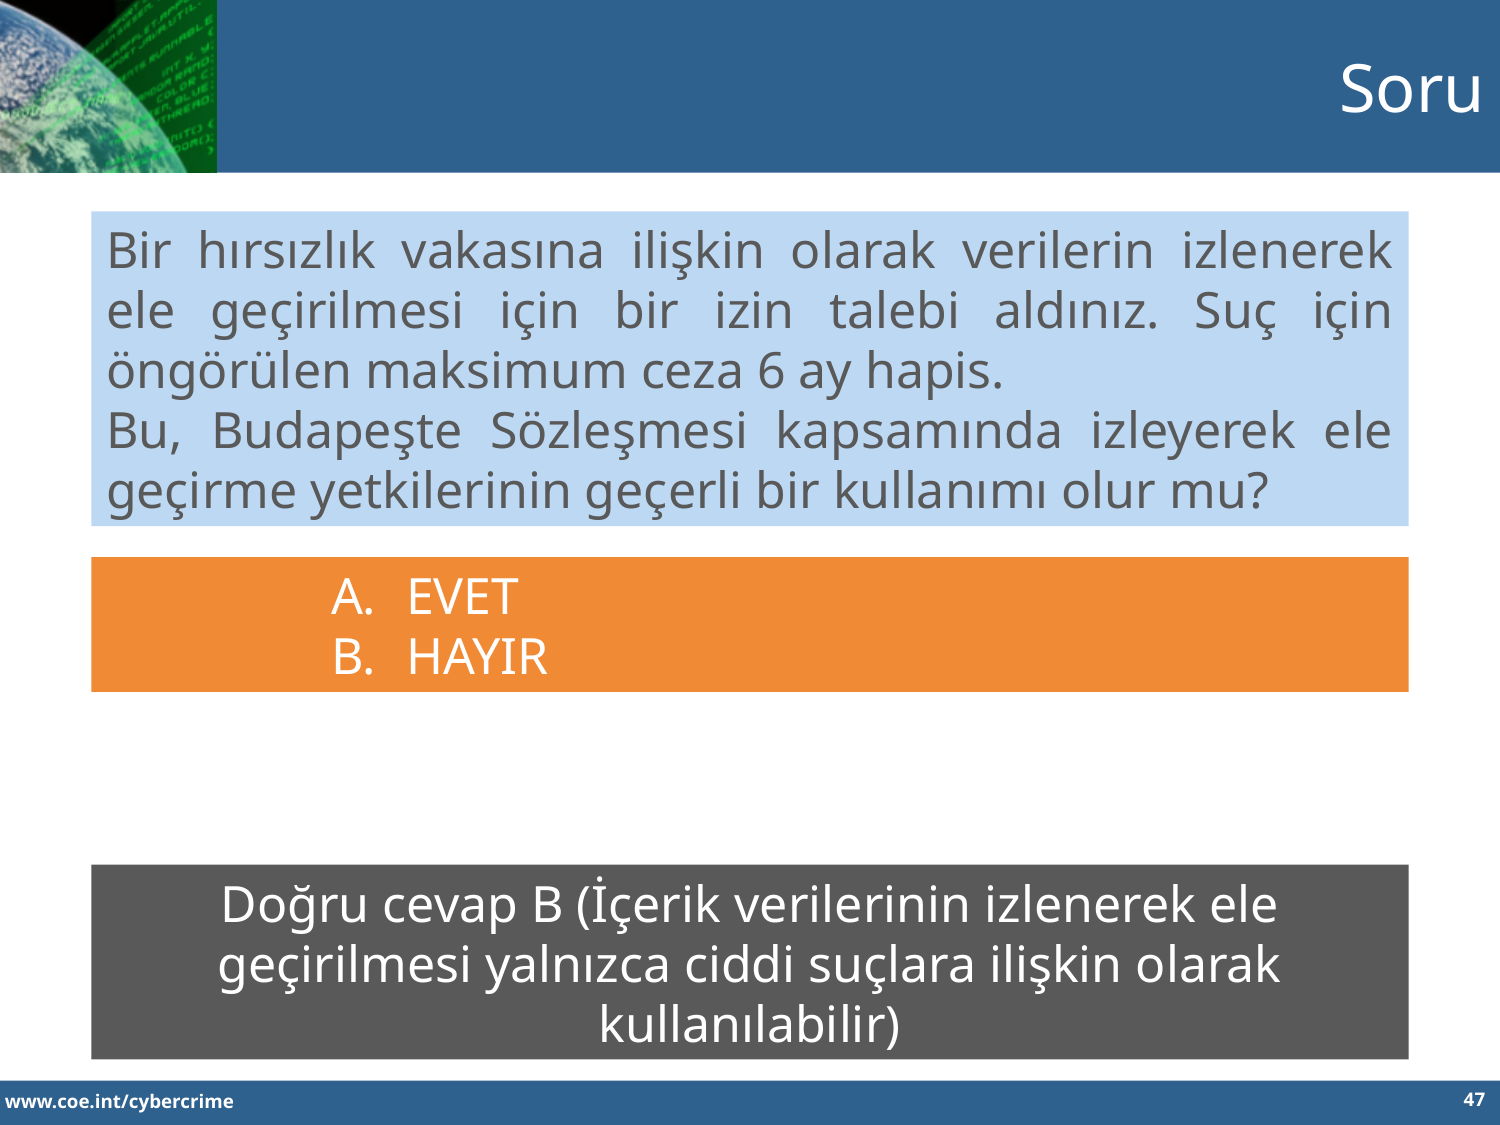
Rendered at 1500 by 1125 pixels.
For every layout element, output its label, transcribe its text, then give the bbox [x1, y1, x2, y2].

picture [0, 1, 217, 173]
text_box EVET HAYIR [91, 557, 1409, 692]
text_box Bir hırsızlık vakasına ilişkin olarak verilerin izlenerek ele geçirilmesi için bir izin talebi aldınız. Suç için öngörülen maksimum ceza 6 ay hapis. Bu, Budapeşte Sözleşmesi kapsamında izleyerek ele geçirme yetkilerinin geçerli bir kullanımı olur mu? [91, 211, 1409, 527]
text_box Doğru cevap B (İçerik verilerinin izlenerek ele geçirilmesi yalnızca ciddi suçlara ilişkin olarak kullanılabilir) [91, 864, 1409, 1060]
text_box Soru [329, 9, 1500, 162]
